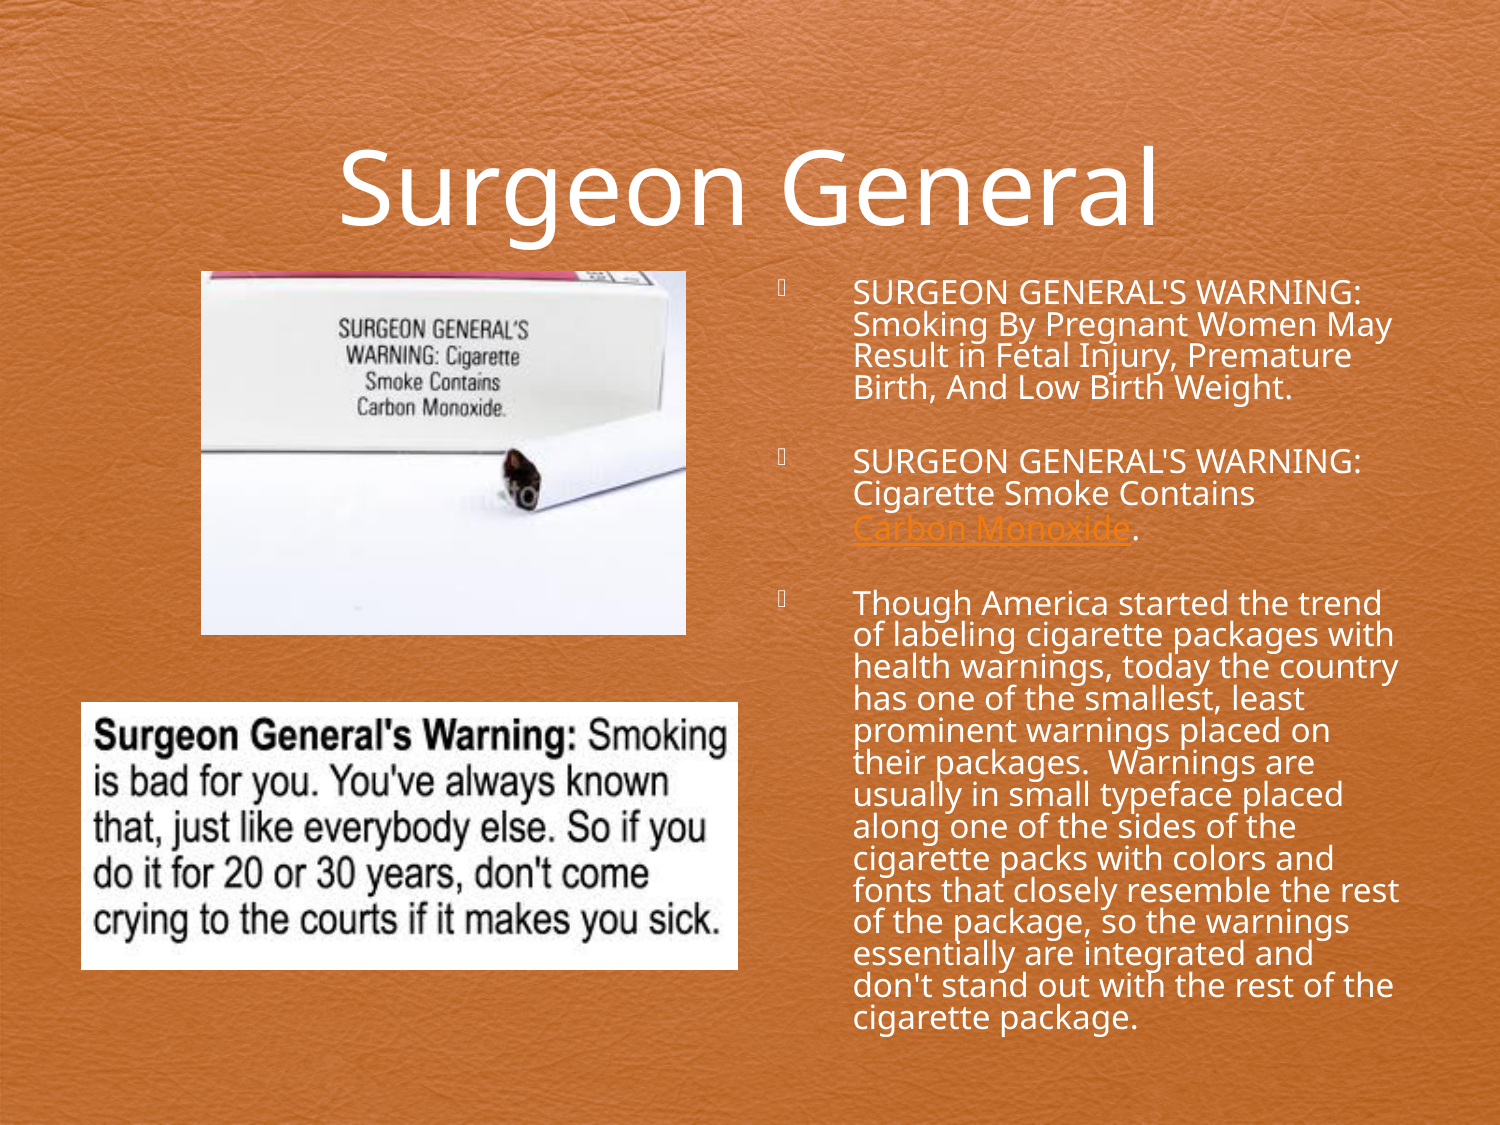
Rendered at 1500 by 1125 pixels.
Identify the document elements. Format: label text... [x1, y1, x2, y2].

picture [80, 701, 740, 971]
picture [199, 269, 688, 636]
list SURGEON GENERAL'S WARNING: Smoking By Pregnant Women May Result in Fetal Injury, Premature Birth, And Low Birth Weight. SURGEON GENERAL'S WARNING: Cigarette Smoke Contains Carbon Monoxide. Though America started the trend of labeling cigarette packages with health warnings, today the country has one of the smallest, least prominent warnings placed on their packages. Warnings are usually in small typeface placed along one of the sides of the cigarette packs with colors and fonts that closely resemble the rest of the package, so the warnings essentially are integrated and don't stand out with the rest of the cigarette package. [762, 270, 1419, 1074]
title Surgeon General [81, 15, 1419, 254]
